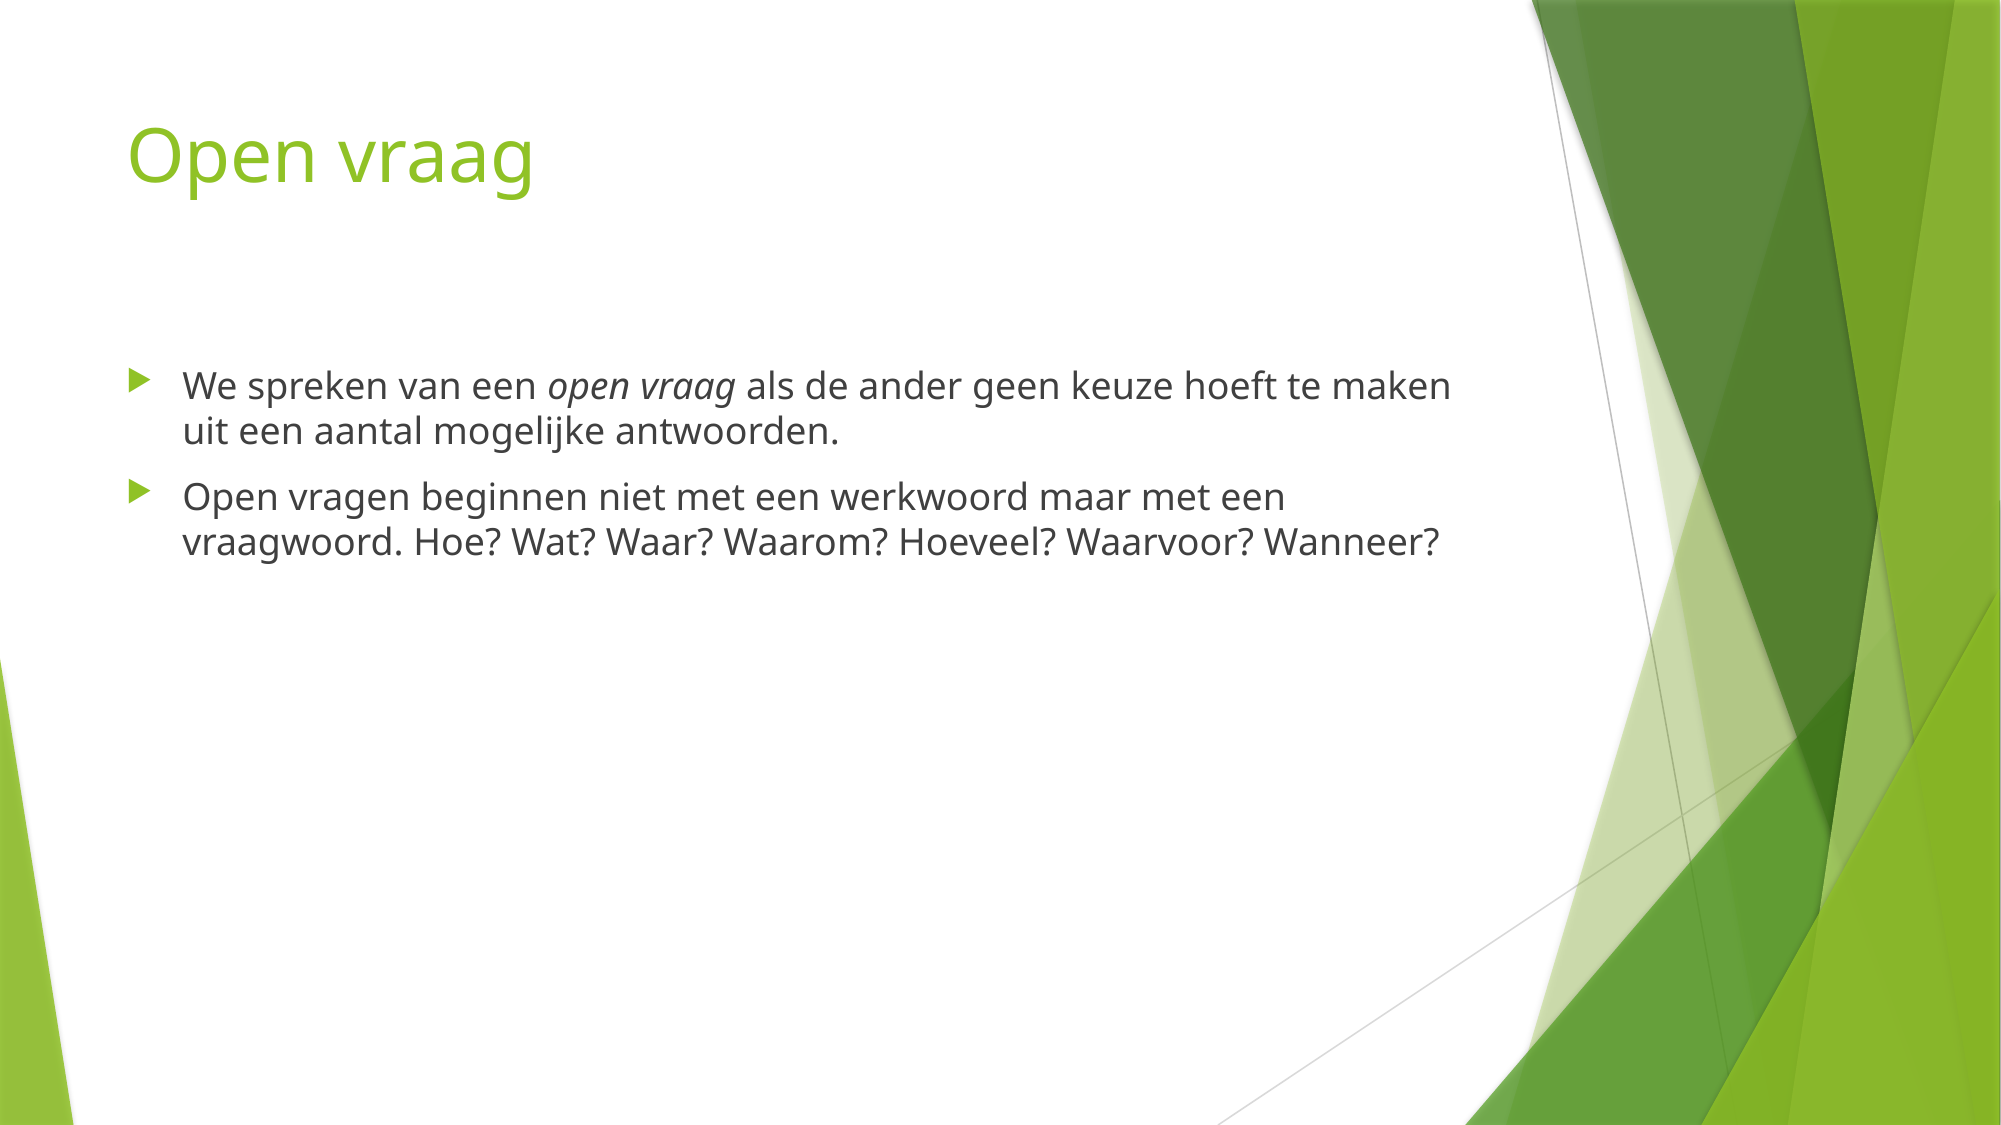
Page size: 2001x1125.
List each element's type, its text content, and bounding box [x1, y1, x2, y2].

list We spreken van een open vraag als de ander geen keuze hoeft te maken uit een aantal mogelijke antwoorden. Open vragen beginnen niet met een werkwoord maar met een vraagwoord. Hoe? Wat? Waar? Waarom? Hoeveel? Waarvoor? Wanneer? [111, 354, 1522, 992]
title Open vraag [111, 99, 1522, 317]
